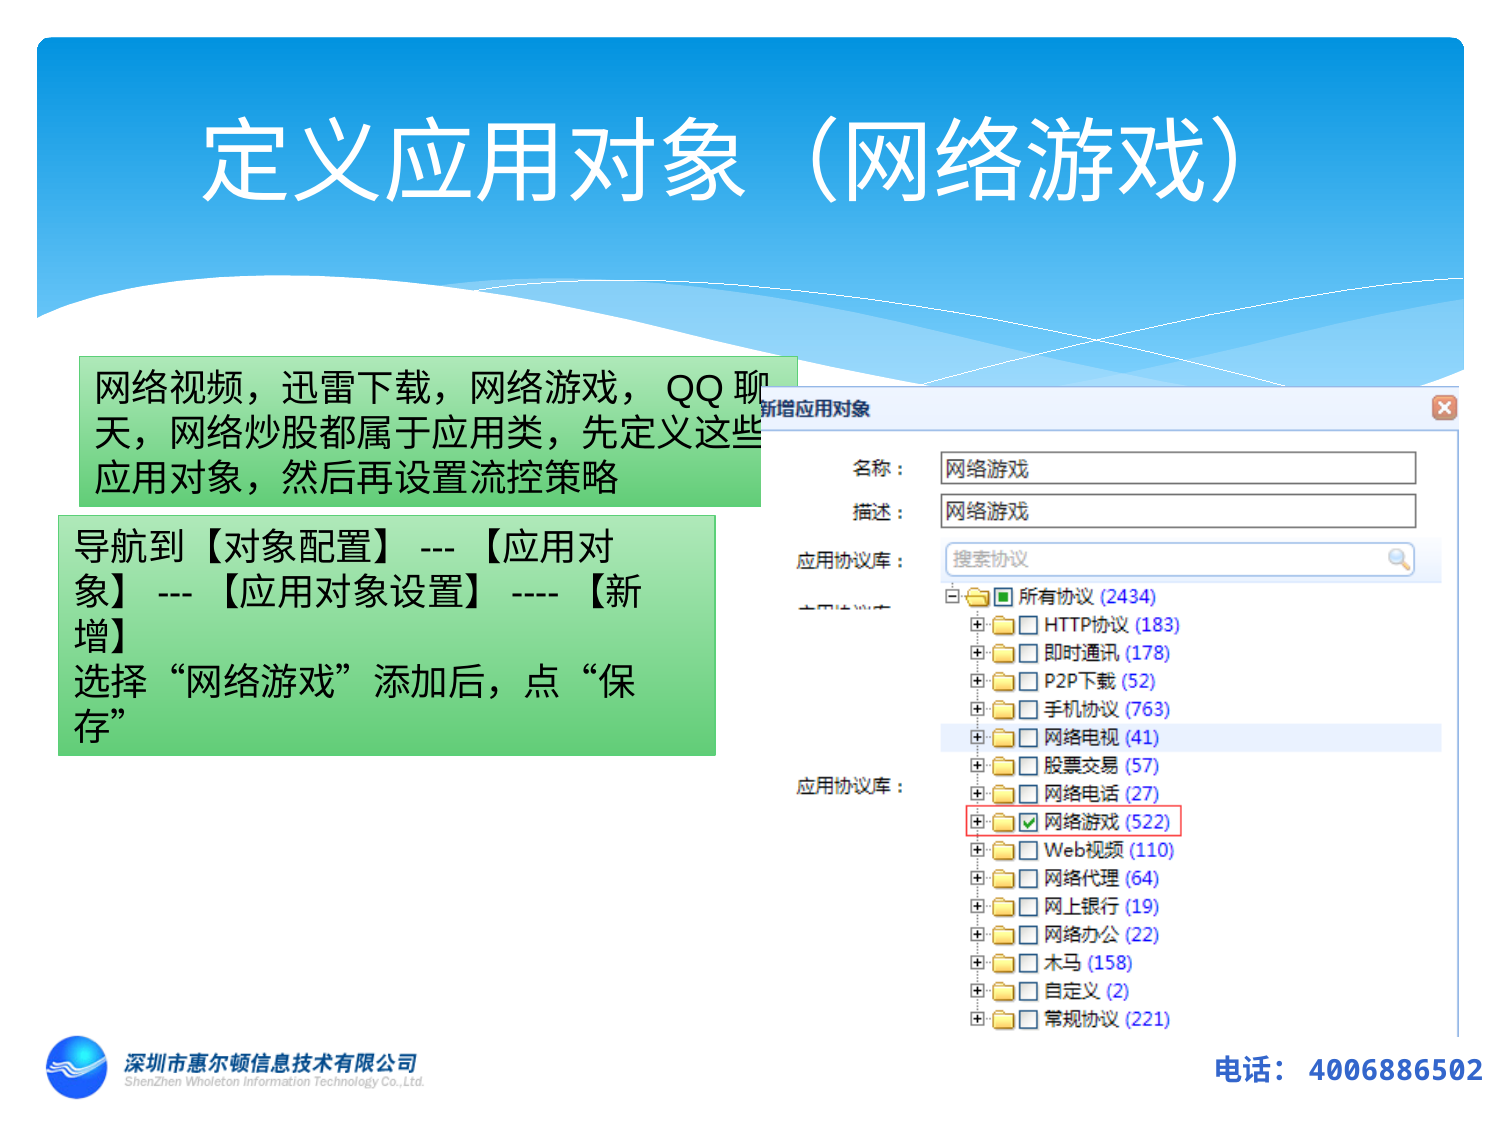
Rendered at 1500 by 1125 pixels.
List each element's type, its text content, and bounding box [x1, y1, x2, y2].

picture [24, 1024, 438, 1110]
picture [761, 386, 1459, 1037]
text_box 网络视频，迅雷下载，网络游戏，QQ聊天，网络炒股都属于应用类，先定义这些应用对象，然后再设置流控策略 [79, 356, 798, 507]
title 定义应用对象（网络游戏） [74, 55, 1426, 262]
text_box 导航到【对象配置】---【应用对象】---【应用对象设置】----【新增】 选择“网络游戏”添加后，点“保存” [58, 515, 716, 756]
